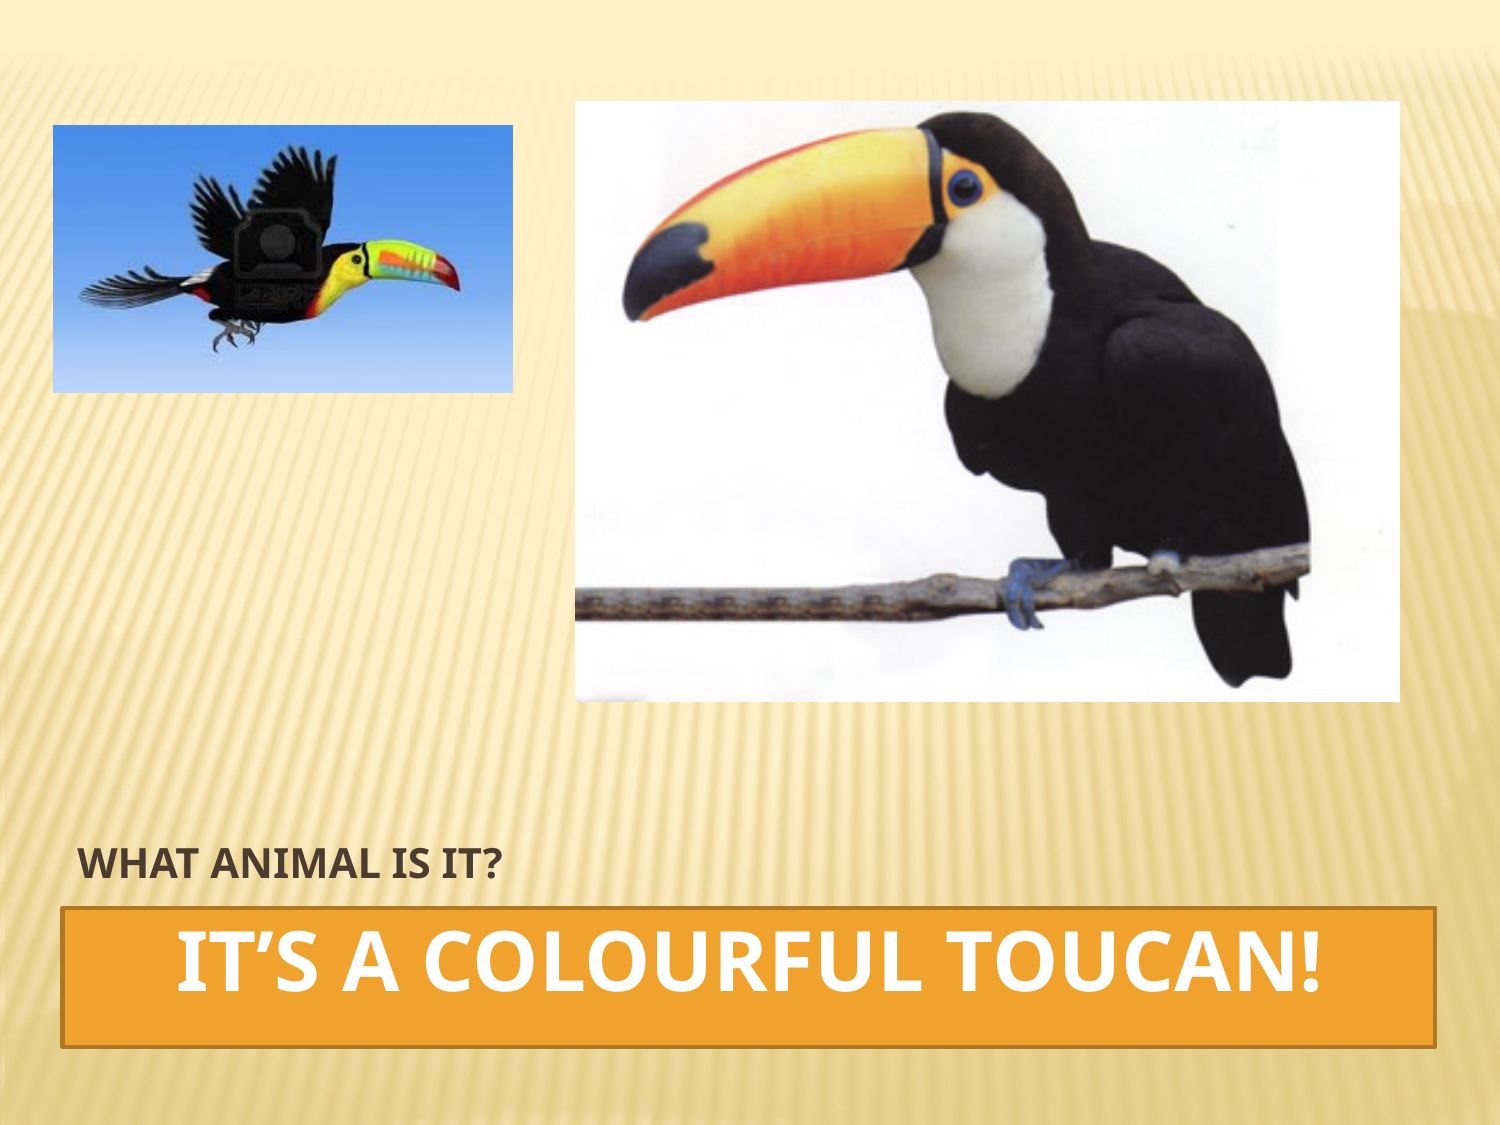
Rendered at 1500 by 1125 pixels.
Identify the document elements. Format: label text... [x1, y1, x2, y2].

picture [574, 100, 1401, 702]
picture [52, 125, 513, 393]
title What animal is it? [62, 819, 1025, 905]
list IT’S A COLOURFUL TOUCAN! [60, 906, 1437, 1049]
